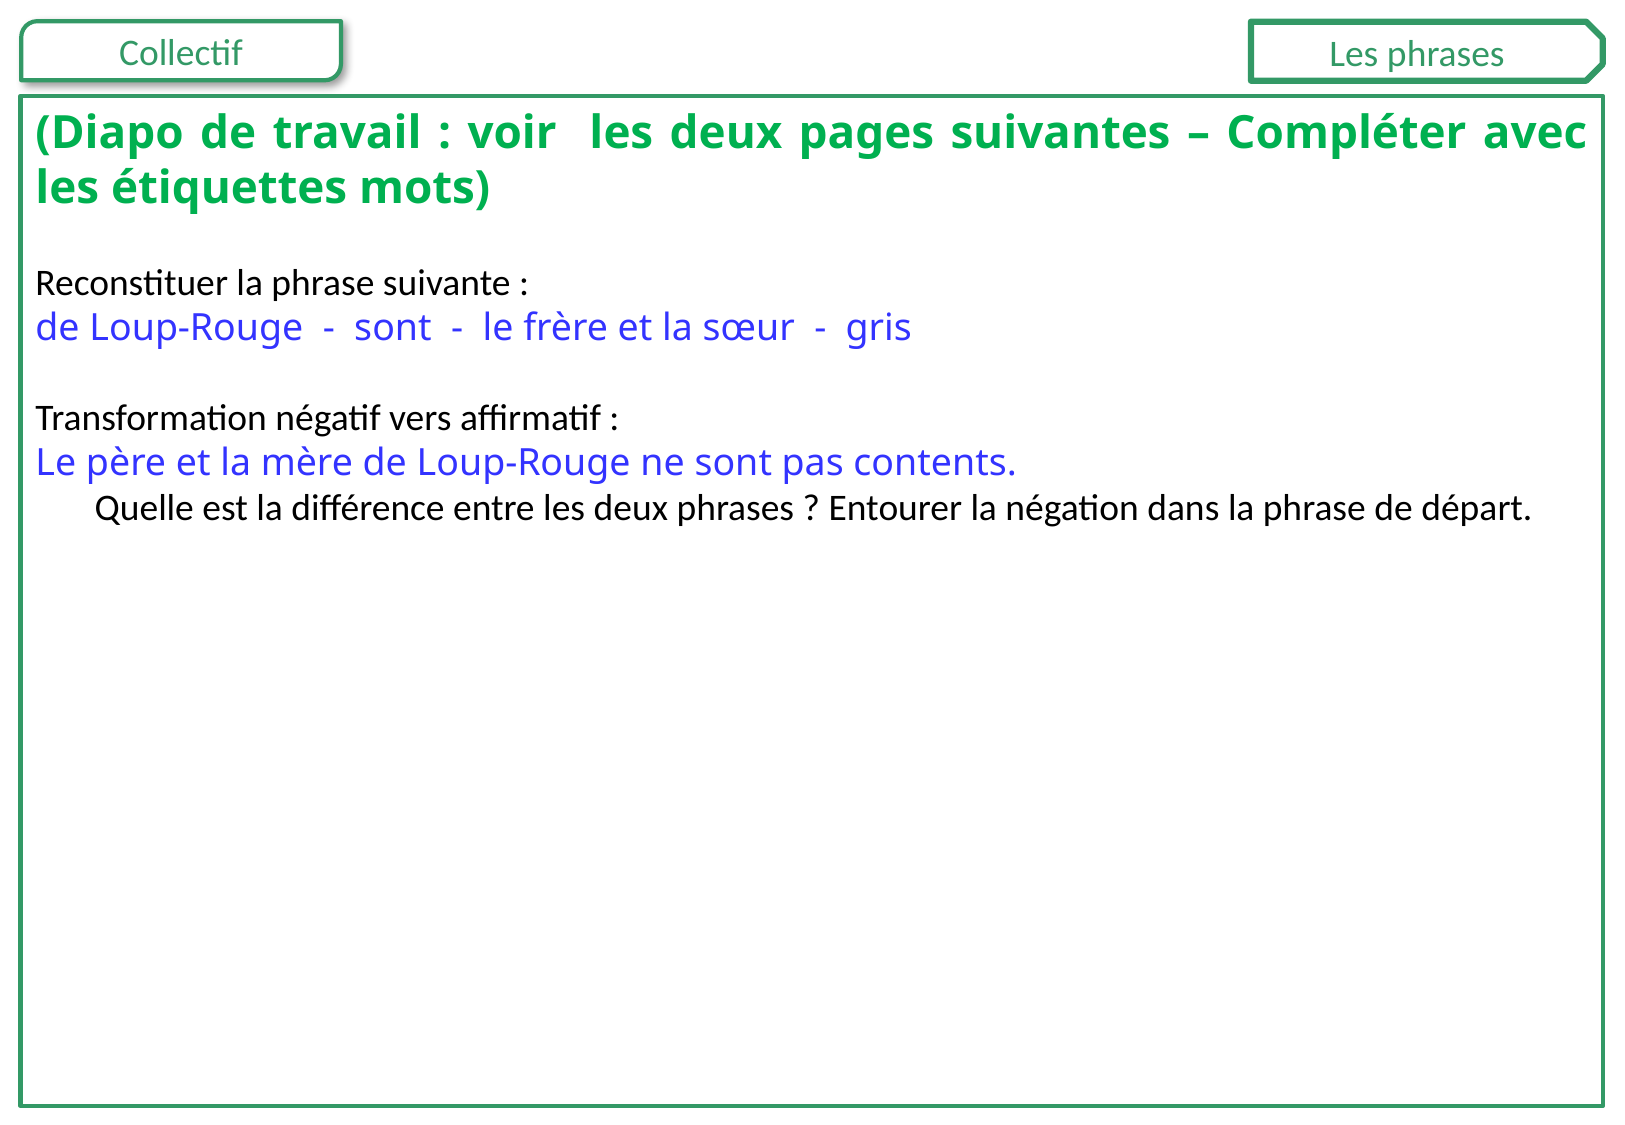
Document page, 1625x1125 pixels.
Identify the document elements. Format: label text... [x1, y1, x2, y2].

list Les phrases [1250, 21, 1584, 81]
list (Diapo de travail : voir les deux pages suivantes – Compléter avec les étiquettes mots) Reconstituer la phrase suivante : de Loup-Rouge - sont - le frère et la sœur - gris Transformation négatif vers affirmatif : Le père et la mère de Loup-Rouge ne sont pas contents. Quelle est la différence entre les deux phrases ? Entourer la négation dans la phrase de départ. [18, 94, 1605, 1108]
